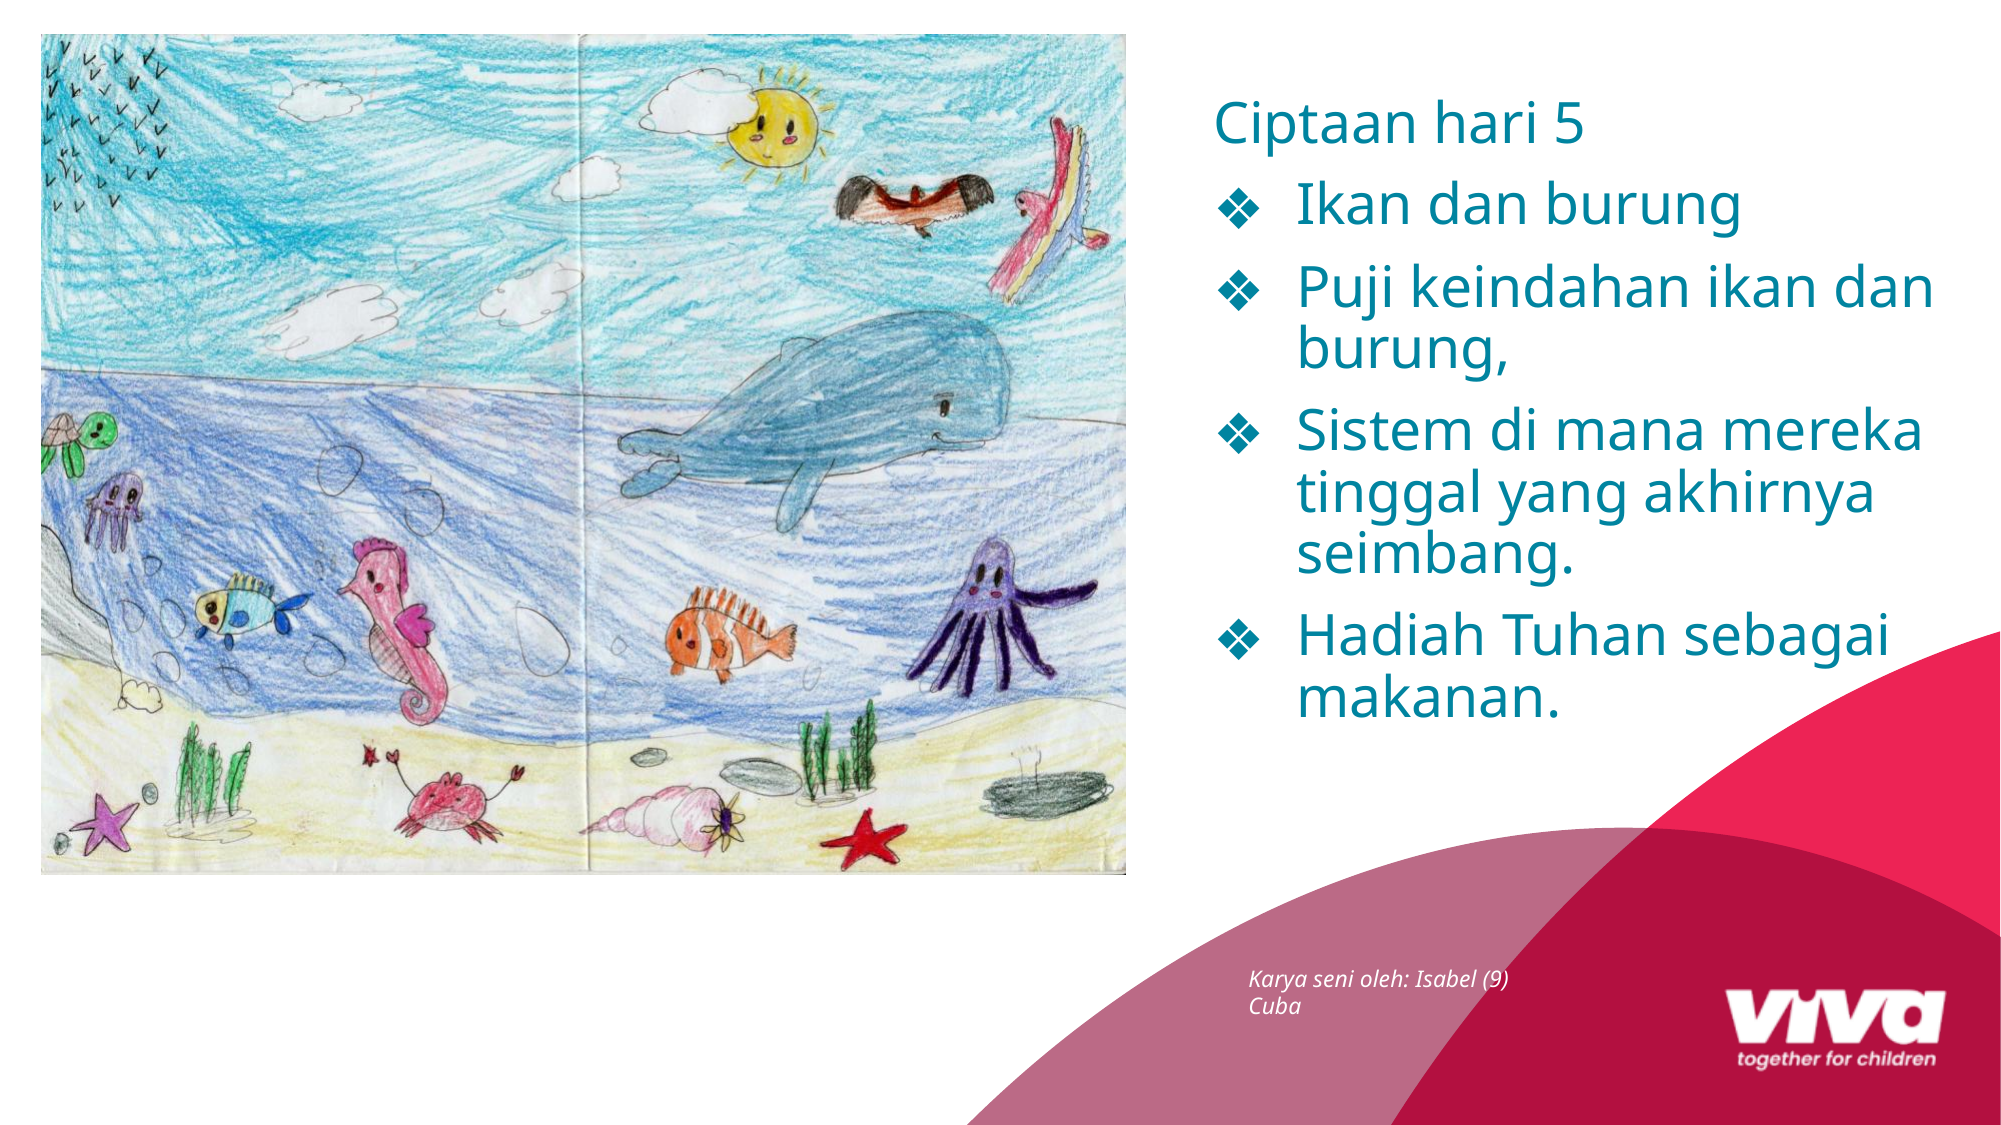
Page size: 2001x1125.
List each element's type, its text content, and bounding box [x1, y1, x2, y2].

list Ciptaan hari 5 Ikan dan burung Puji keindahan ikan dan burung, Sistem di mana mereka tinggal yang akhirnya seimbang. Hadiah Tuhan sebagai makanan. [1198, 86, 2000, 742]
picture [1672, 936, 2000, 1125]
text_box Karya seni oleh: Isabel (9) Cuba [1233, 957, 1571, 1000]
picture [41, 33, 1126, 875]
